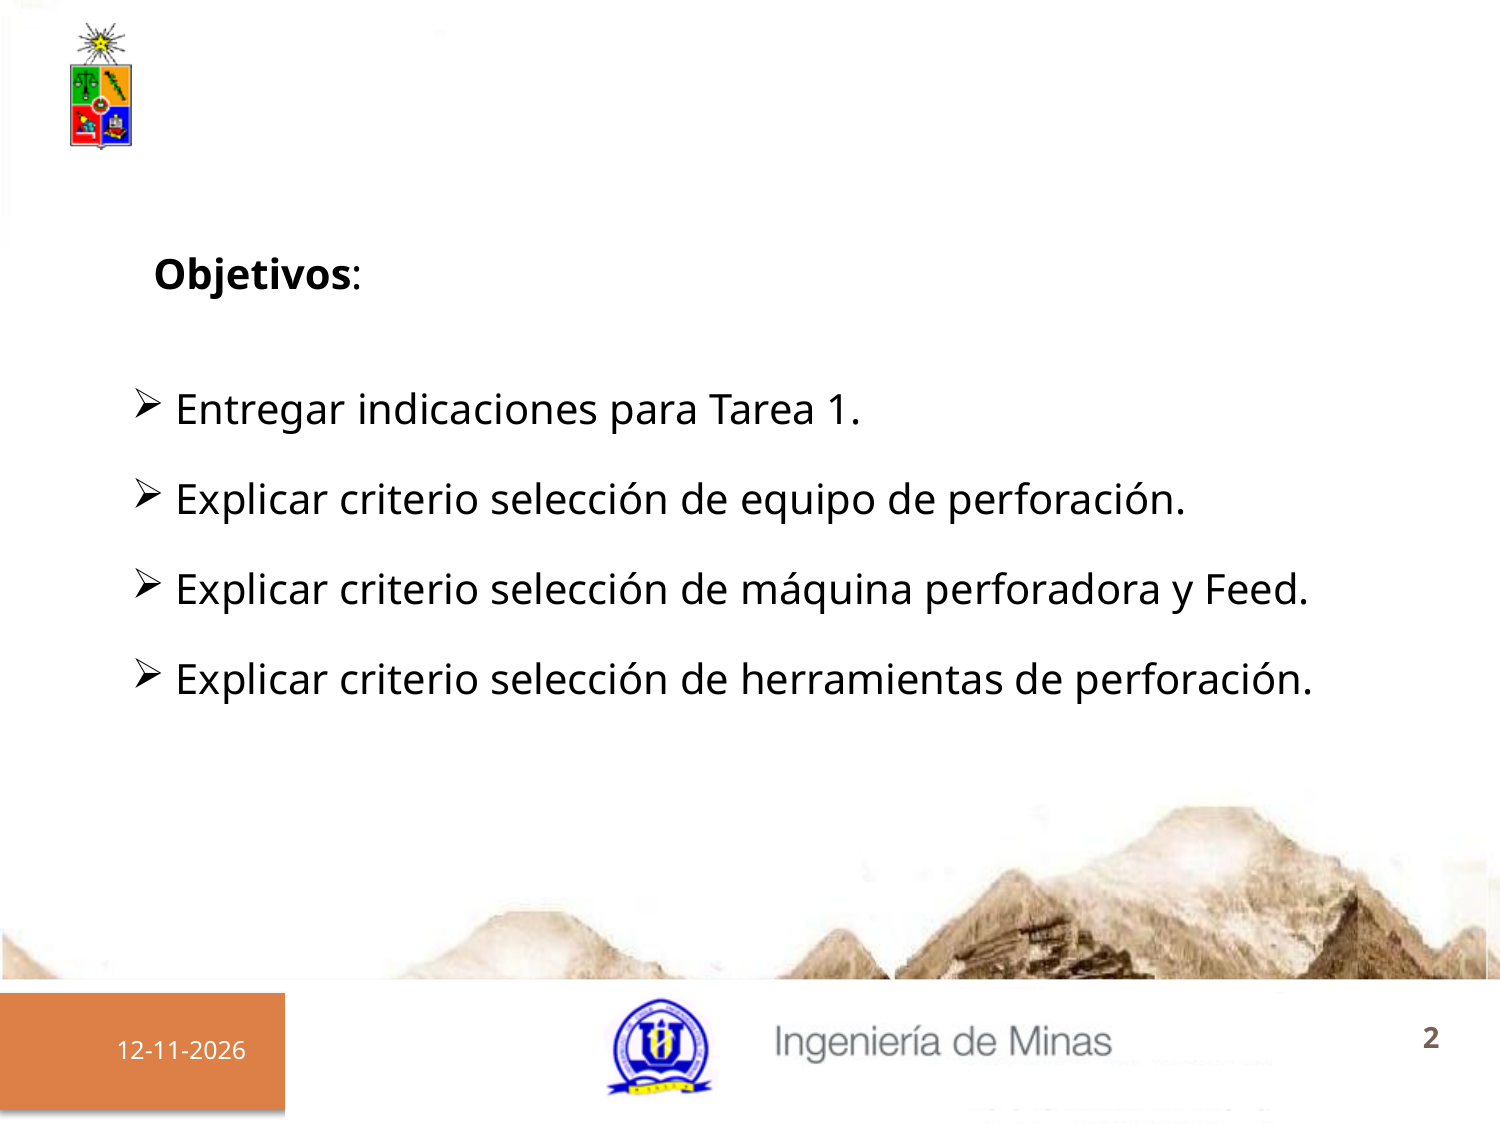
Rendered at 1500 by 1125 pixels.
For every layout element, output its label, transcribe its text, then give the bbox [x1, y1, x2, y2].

text_box Objetivos: Entregar indicaciones para Tarea 1. Explicar criterio selección de equipo de perforación. Explicar criterio selección de máquina perforadora y Feed. Explicar criterio selección de herramientas de perforación. [117, 246, 1500, 801]
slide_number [12, 995, 279, 1108]
picture [285, 980, 1500, 1125]
picture [0, 0, 1500, 979]
